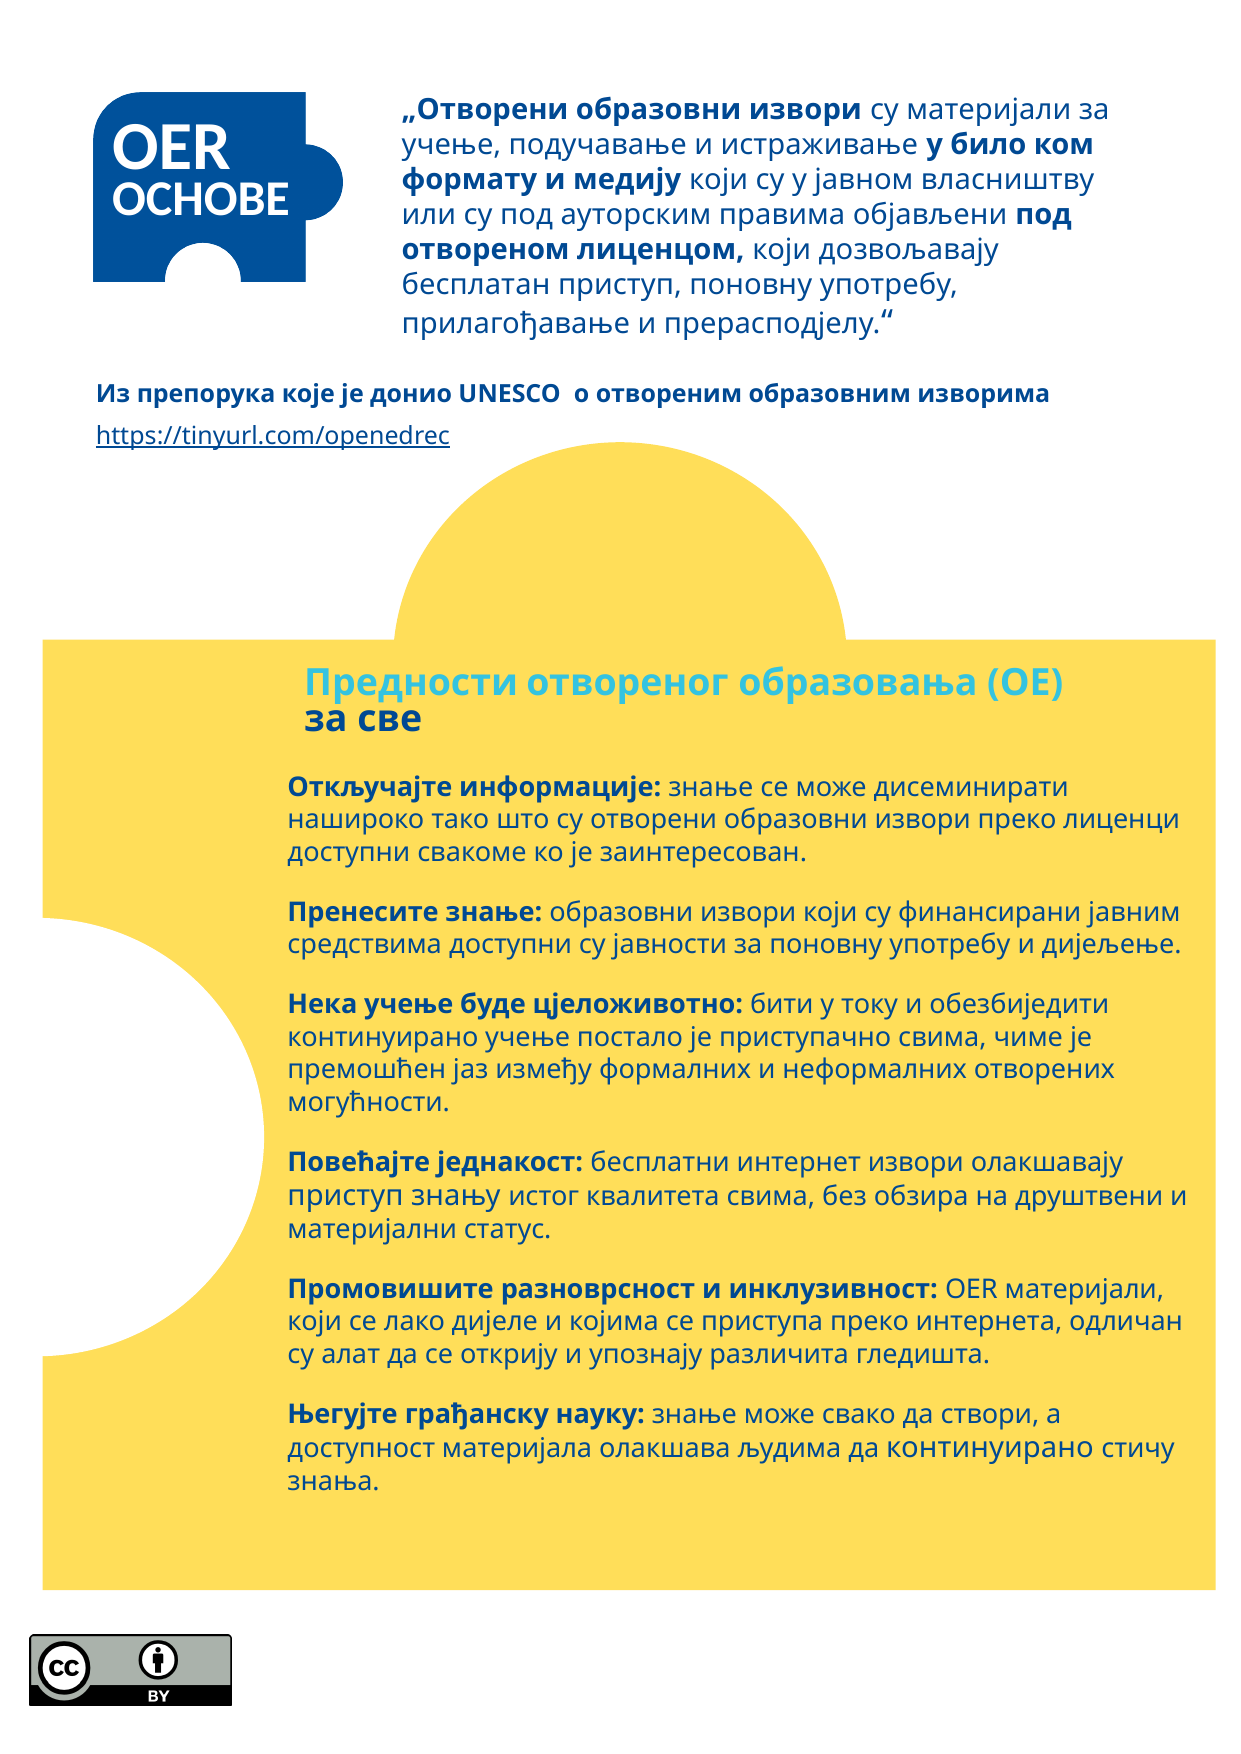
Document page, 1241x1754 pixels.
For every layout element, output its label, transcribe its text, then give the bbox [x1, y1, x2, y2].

text_box [393, 463, 847, 652]
text_box [42, 639, 1216, 1591]
picture [29, 1634, 233, 1706]
text_box [29, 29, 1216, 640]
text_box Предности отвореног образовања (ОЕ) за све [289, 652, 1171, 754]
text_box Из препорука које је донио UNESCO о отвореним образовним изворима https://tinyurl.com/openedrec [80, 375, 1241, 463]
text_box Откључајте информације: знање се може дисеминирати нашироко тако што су отворени образовни извори преко лиценци доступни свакоме ко је заинтересован. Пренесите знање: образовни извори који су финансирани јавним средствима доступни су јавности за поновну употребу и дијељење. Нека учење буде цјеложивотно: бити у току и обезбиједити континуирано учење постало је приступачно свима, чиме је премошћен јаз између формалних и неформалних отворених могућности. Повећајте једнакост: бесплатни интернет извори олакшавају приступ знању истог квалитета свима, без обзира на друштвени и материјални статус. Промовишите разноврсност и инклузивност: OER материјали, који се лако дијеле и којима се приступа преко интернета, одличан су алат да се открију и упознају различита гледишта. Његујте грађанску науку: знање може свако да створи, а доступност материјала олакшава људима да континуирано стичу знања. [272, 754, 1216, 1512]
text_box [0, 917, 265, 1357]
text_box „Отворени образовни извори су материјали за учење, подучавање и истраживање у било ком формату и медију који су у јавном власништву или су под ауторским правима објављени под отвореном лиценцом, који дозвољавају бесплатан приступ, поновну употребу, прилагођавање и прерасподјелу.“ [386, 75, 1147, 355]
picture [93, 92, 343, 282]
